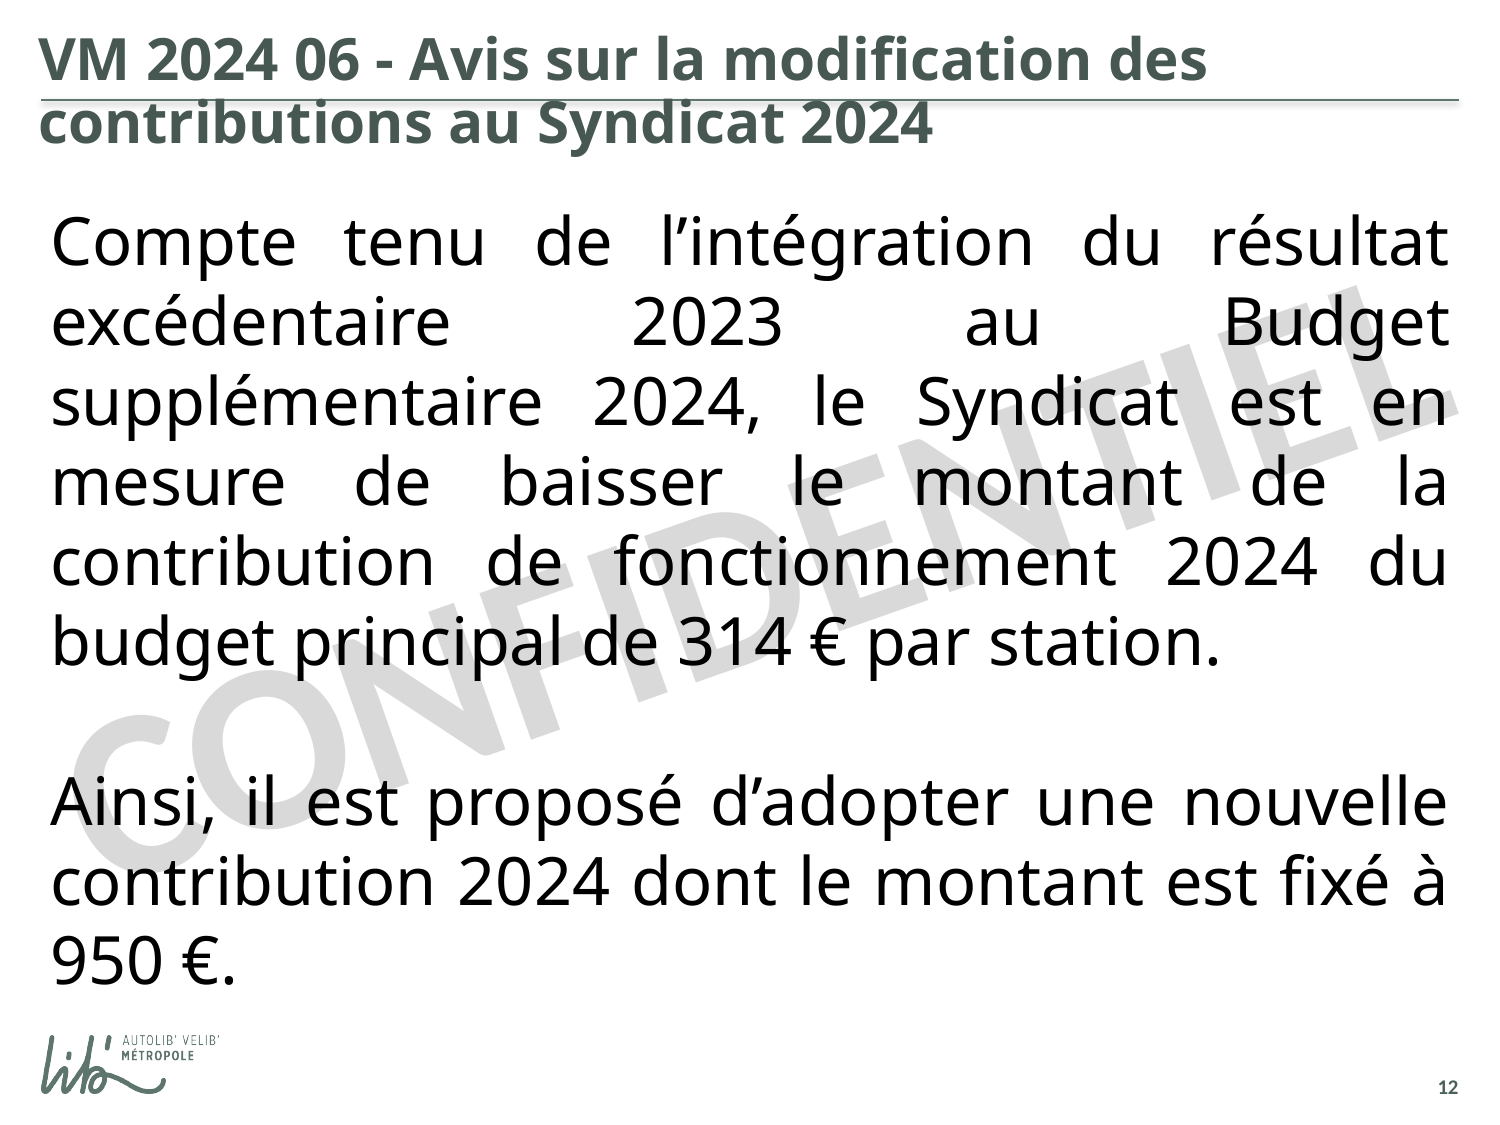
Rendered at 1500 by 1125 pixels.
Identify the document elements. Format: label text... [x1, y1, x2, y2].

picture [41, 1035, 219, 1094]
title VM 2024 06 - Avis sur la modification des contributions au Syndicat 2024 [38, 28, 1437, 157]
text_box Compte tenu de l’intégration du résultat excédentaire 2023 au Budget supplémentaire 2024, le Syndicat est en mesure de baisser le montant de la contribution de fonctionnement 2024 du budget principal de 314 € par station. Ainsi, il est proposé d’adopter une nouvelle contribution 2024 dont le montant est fixé à 950 €. [35, 191, 1466, 1006]
